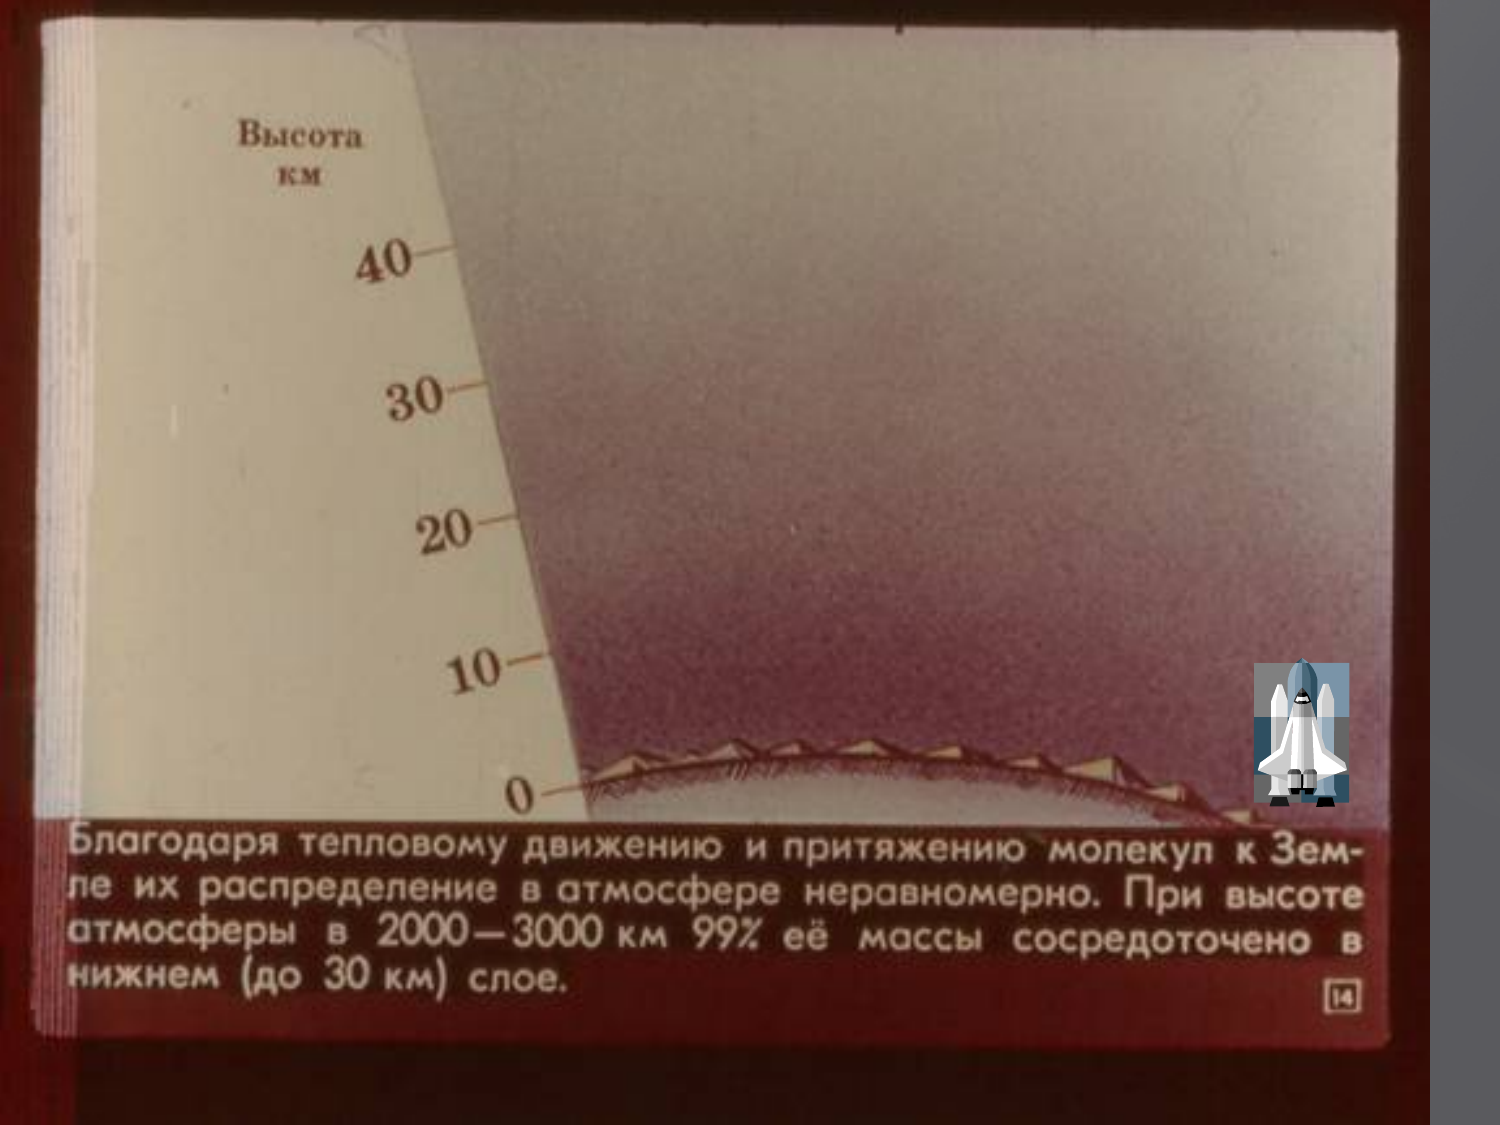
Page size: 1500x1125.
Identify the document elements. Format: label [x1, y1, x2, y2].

picture [1253, 655, 1352, 809]
list [0, 0, 1430, 1125]
